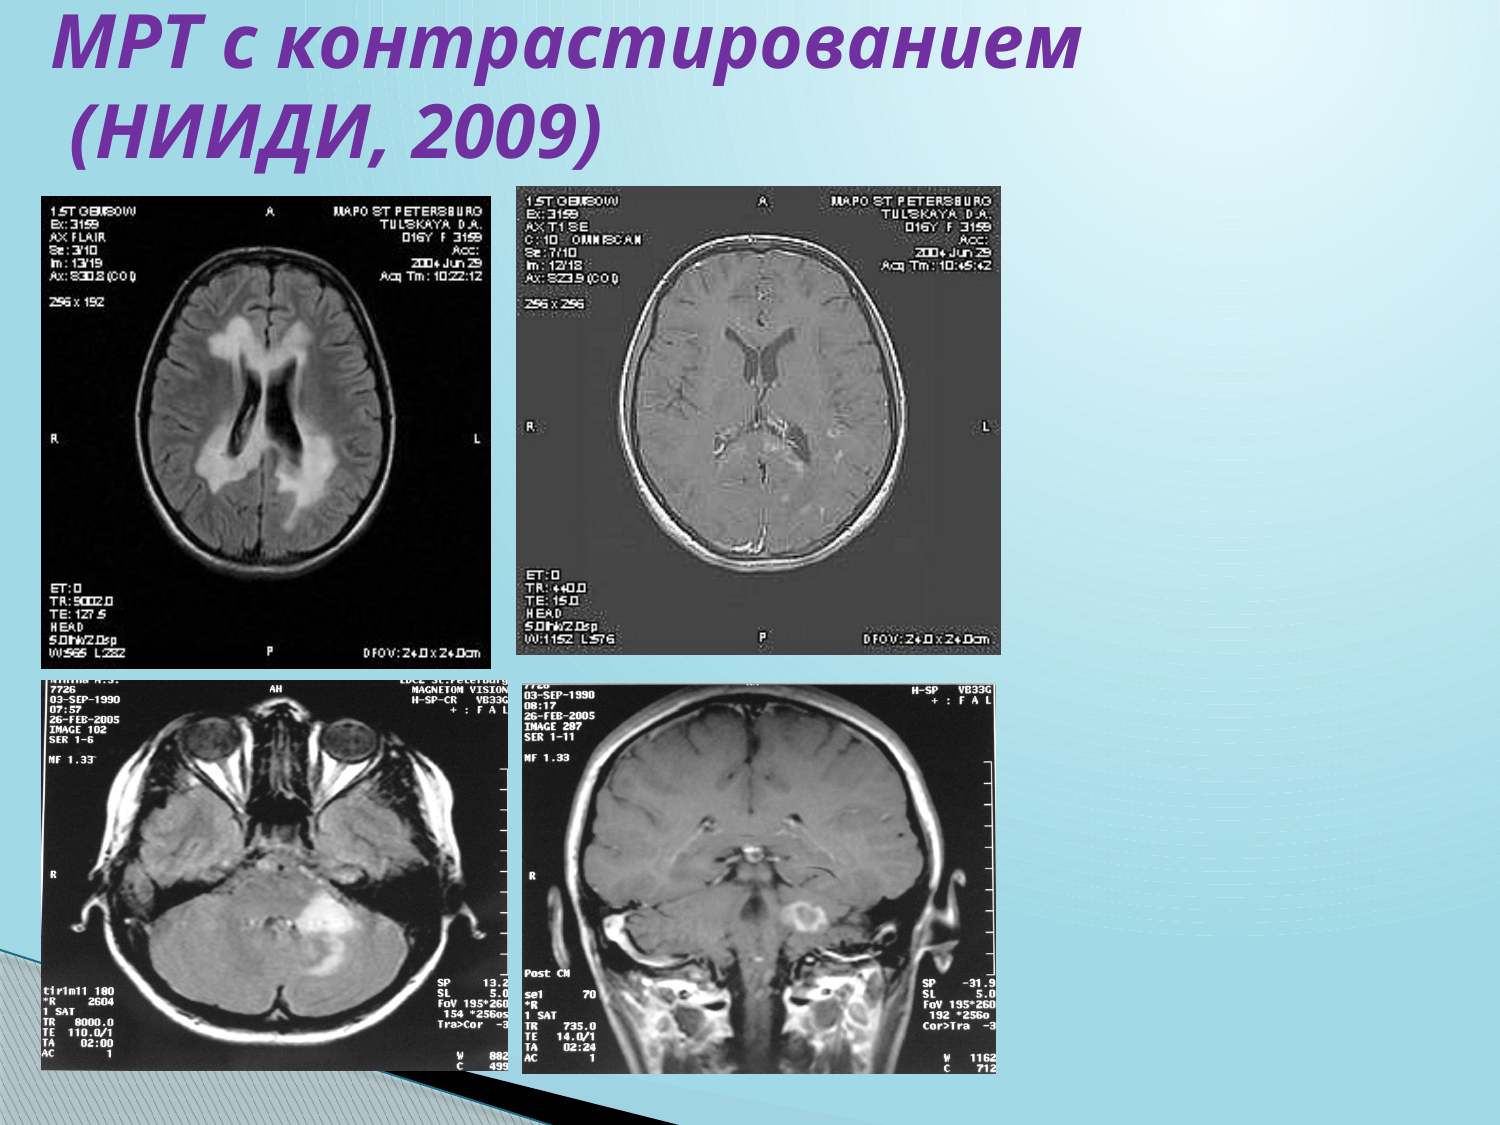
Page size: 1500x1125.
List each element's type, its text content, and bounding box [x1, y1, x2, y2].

picture [515, 186, 1001, 655]
title МРТ с контрастированием (НИИДИ, 2009) [35, 12, 1386, 154]
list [40, 196, 491, 670]
picture [40, 680, 508, 1071]
picture [522, 683, 996, 1074]
